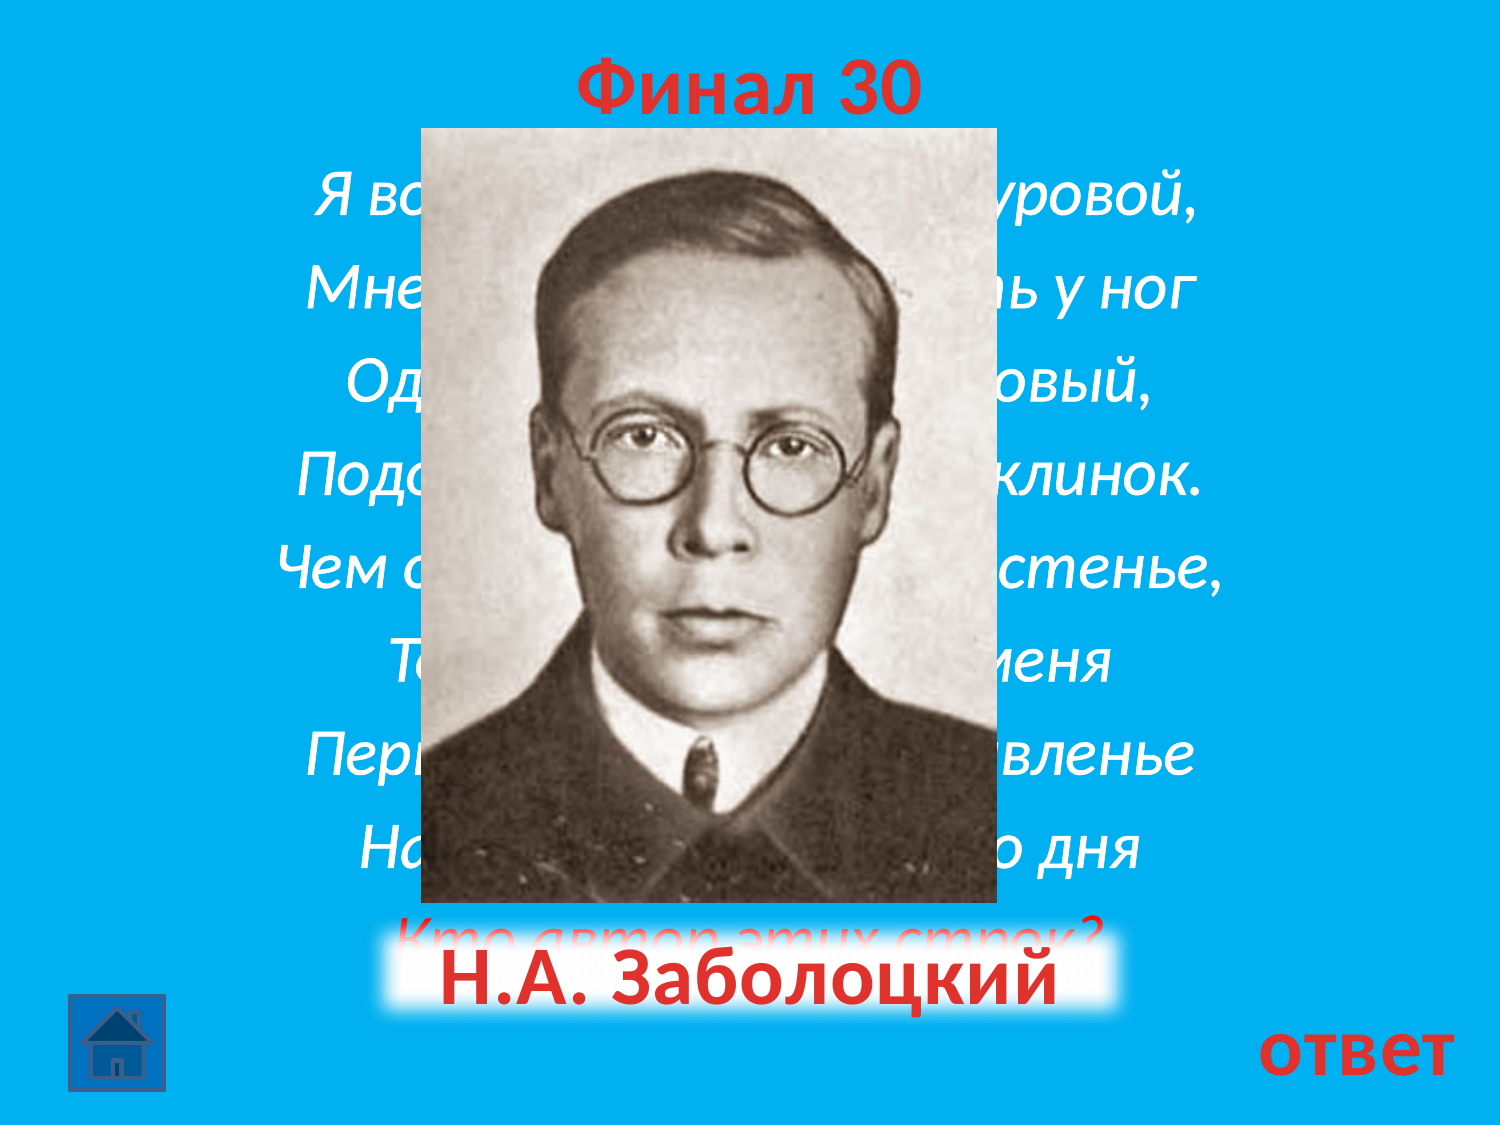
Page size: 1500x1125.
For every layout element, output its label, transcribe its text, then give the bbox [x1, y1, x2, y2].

text_box Н.А. Заболоцкий [385, 935, 1117, 1005]
list Я воспитан природой суровой, Мне довольно заметить у ног Одуванчика шарик пуховый, Подорожника твердый клинок. Чем обычней простое растенье, Тем живее волнует меня Первых листьев его появленье На рассвете весеннего дня Кто автор этих строк? [75, 140, 1425, 1005]
text_box Финал 30 [558, 23, 942, 127]
text_box ответ [1243, 984, 1471, 1100]
text_box [68, 994, 166, 1092]
picture [421, 129, 997, 902]
